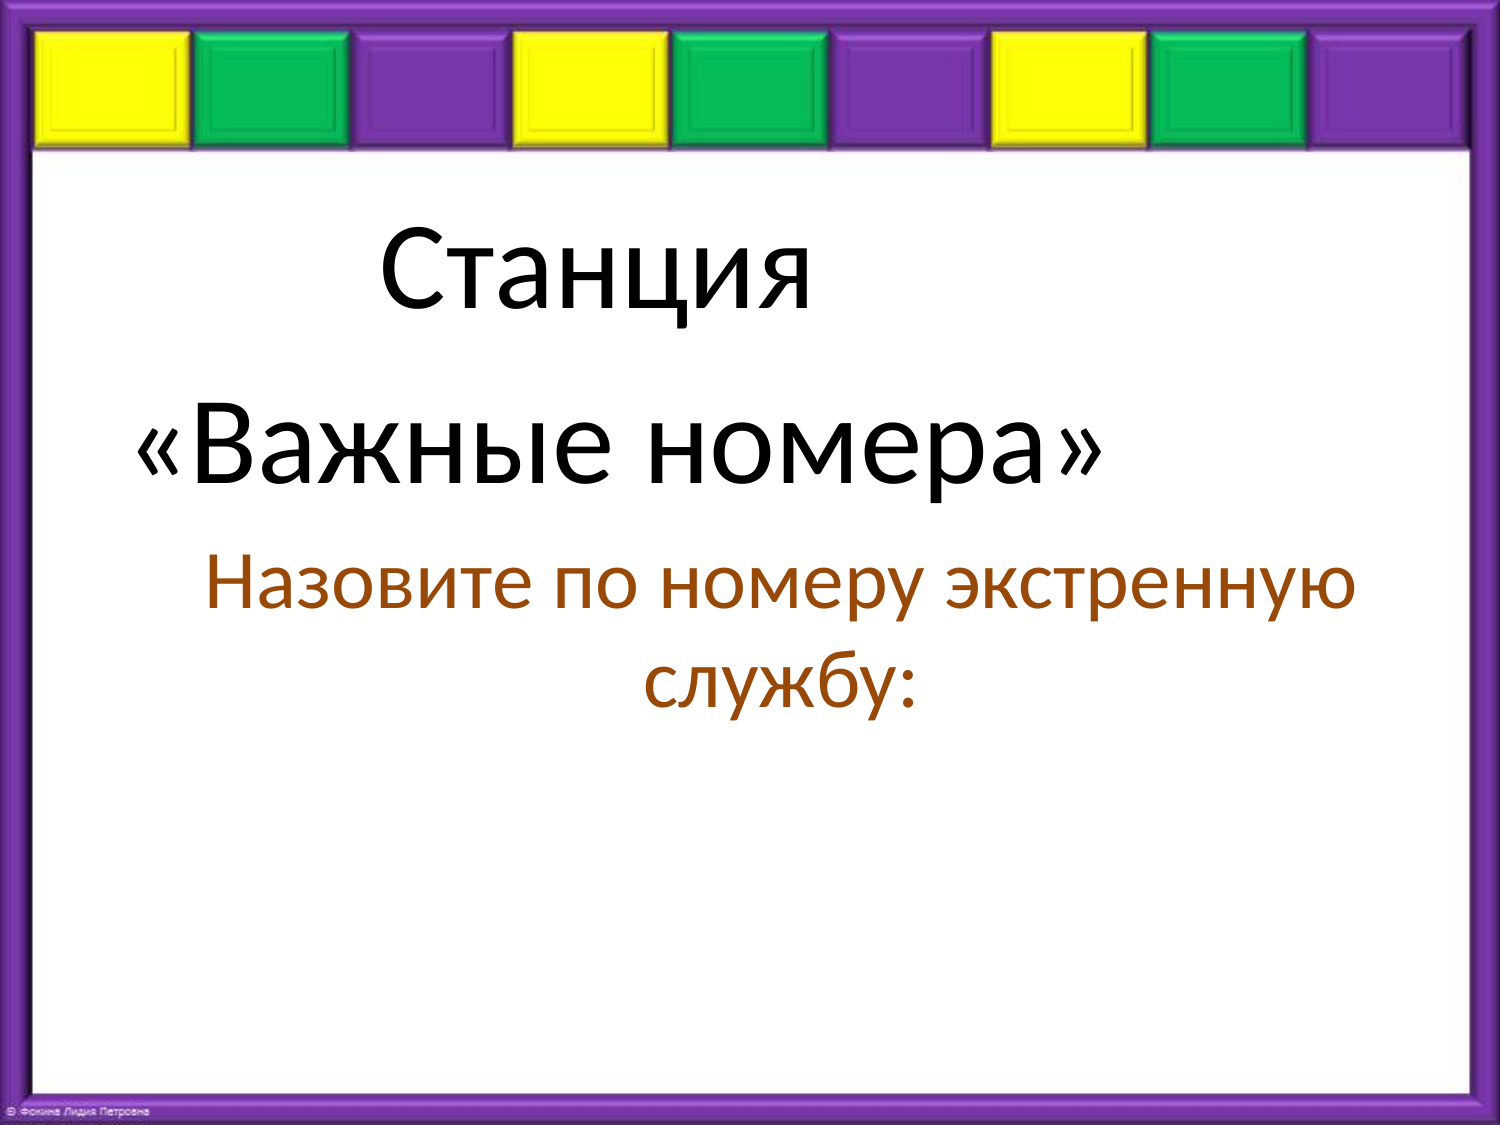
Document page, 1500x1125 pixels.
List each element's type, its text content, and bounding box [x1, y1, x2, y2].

picture [0, 0, 1500, 1125]
text_box Станция «Важные номера» Назовите по номеру экстренную службу: [82, 175, 1425, 774]
